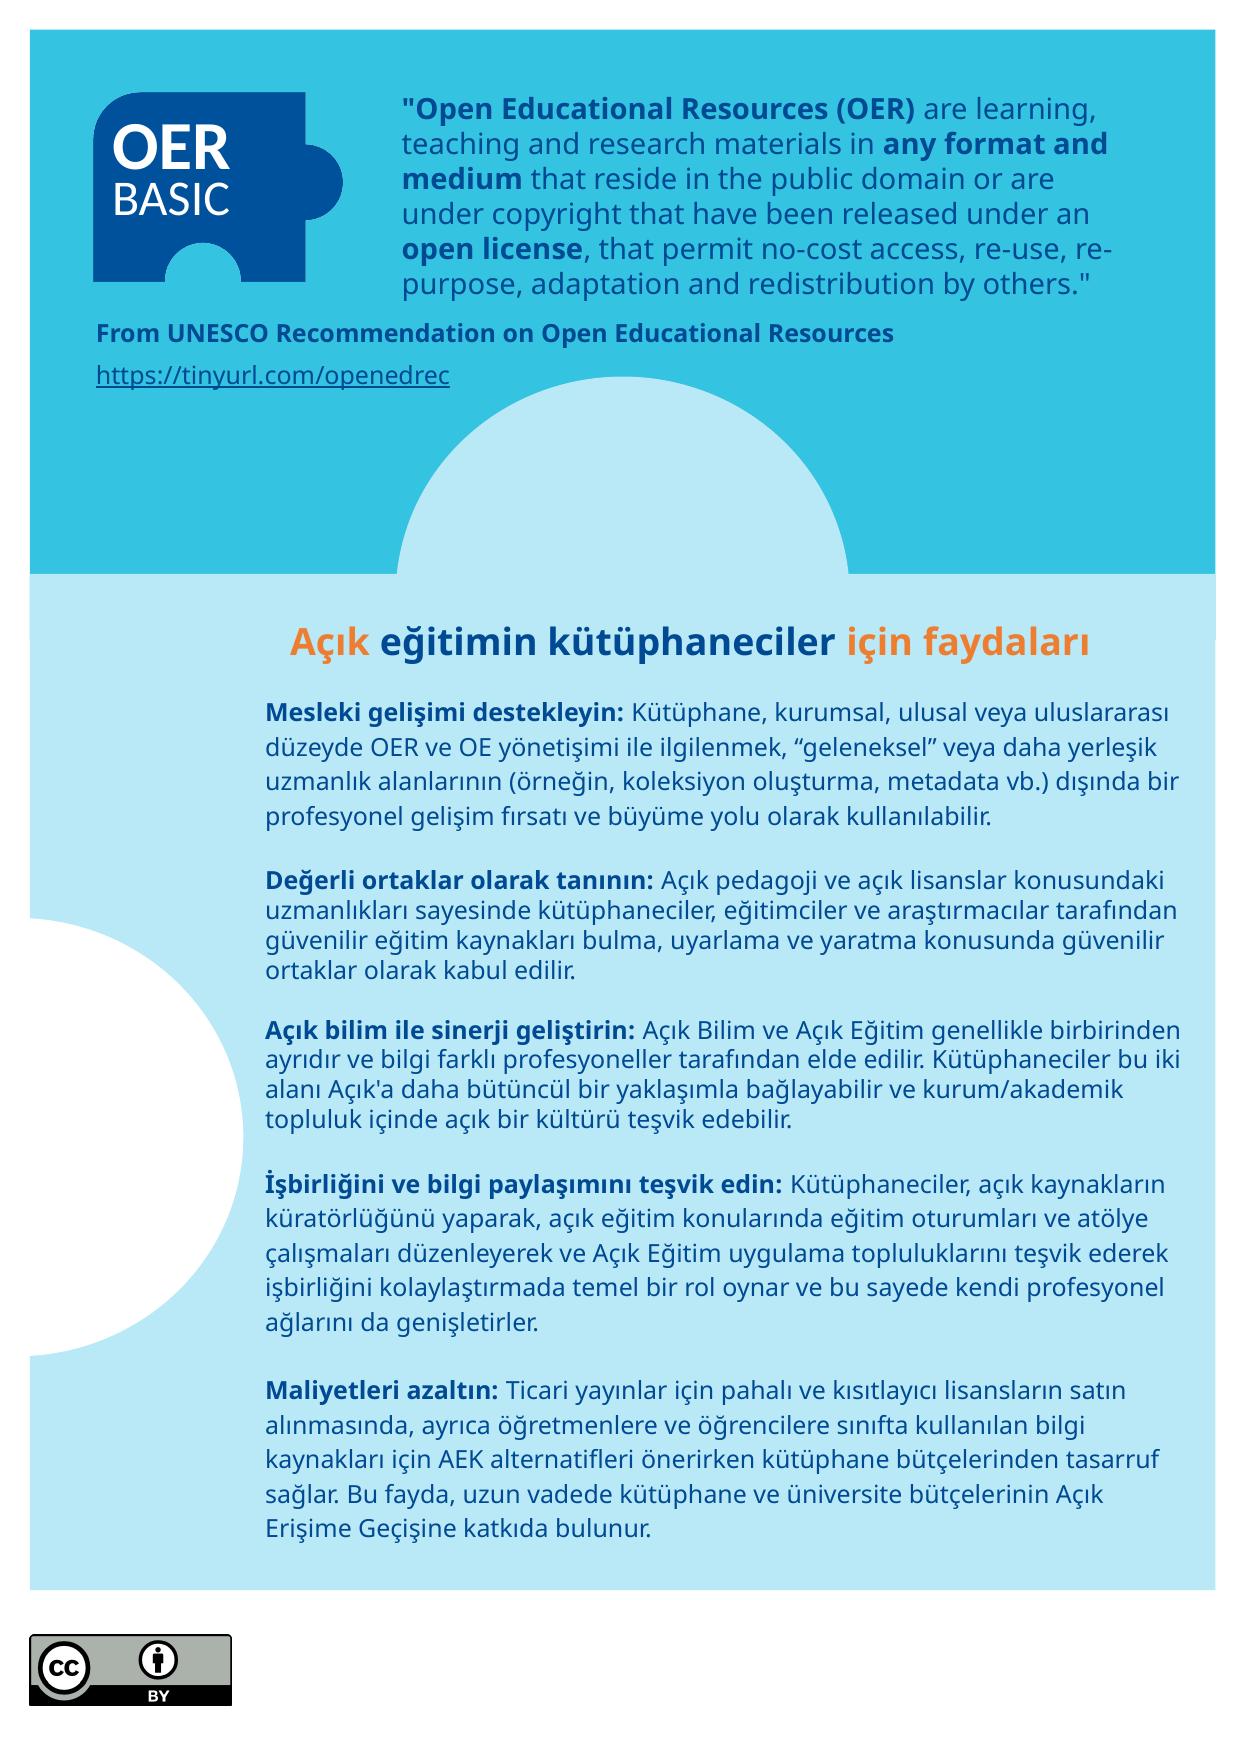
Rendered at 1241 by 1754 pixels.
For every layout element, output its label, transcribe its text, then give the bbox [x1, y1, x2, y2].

picture [29, 1634, 233, 1706]
text_box [395, 403, 850, 603]
picture [93, 92, 343, 282]
text_box [29, 573, 1216, 1591]
text_box [0, 917, 244, 1357]
text_box Mesleki gelişimi destekleyin: Kütüphane, kurumsal, ulusal veya uluslararası düzeyde OER ve OE yönetişimi ile ilgilenmek, “geleneksel” veya daha yerleşik uzmanlık alanlarının (örneğin, koleksiyon oluşturma, metadata vb.) dışında bir profesyonel gelişim fırsatı ve büyüme yolu olarak kullanılabilir. Değerli ortaklar olarak tanının: Açık pedagoji ve açık lisanslar konusundaki uzmanlıkları sayesinde kütüphaneciler, eğitimciler ve araştırmacılar tarafından güvenilir eğitim kaynakları bulma, uyarlama ve yaratma konusunda güvenilir ortaklar olarak kabul edilir. Açık bilim ile sinerji geliştirin: Açık Bilim ve Açık Eğitim genellikle birbirinden ayrıdır ve bilgi farklı profesyoneller tarafından elde edilir. Kütüphaneciler bu iki alanı Açık'a daha bütüncül bir yaklaşımla bağlayabilir ve kurum/akademik topluluk içinde açık bir kültürü teşvik edebilir. İşbirliğini ve bilgi paylaşımını teşvik edin: Kütüphaneciler, açık kaynakların küratörlüğünü yaparak, açık eğitim konularında eğitim oturumları ve atölye çalışmaları düzenleyerek ve Açık Eğitim uygulama topluluklarını teşvik ederek işbirliğini kolaylaştırmada temel bir rol oynar ve bu sayede kendi profesyonel ağlarını da genişletirler. Maliyetleri azaltın: Ticari yayınlar için pahalı ve kısıtlayıcı lisansların satın alınmasında, ayrıca öğretmenlere ve öğrencilere sınıfta kullanılan bilgi kaynakları için AEK alternatifleri önerirken kütüphane bütçelerinden tasarruf sağlar. Bu fayda, uzun vadede kütüphane ve üniversite bütçelerinin Açık Erişime Geçişine katkıda bulunur. [250, 677, 1202, 1558]
text_box "Open Educational Resources (OER) are learning, teaching and research materials in any format and medium that reside in the public domain or are under copyright that have been released under an open license, that permit no-cost access, re-use, re-purpose, adaptation and redistribution by others." [386, 75, 1147, 316]
text_box From UNESCO Recommendation on Open Educational Resources https://tinyurl.com/openedrec [80, 315, 1241, 403]
text_box [29, 29, 1216, 573]
text_box Açık eğitimin kütüphaneciler için faydaları [274, 603, 1162, 678]
